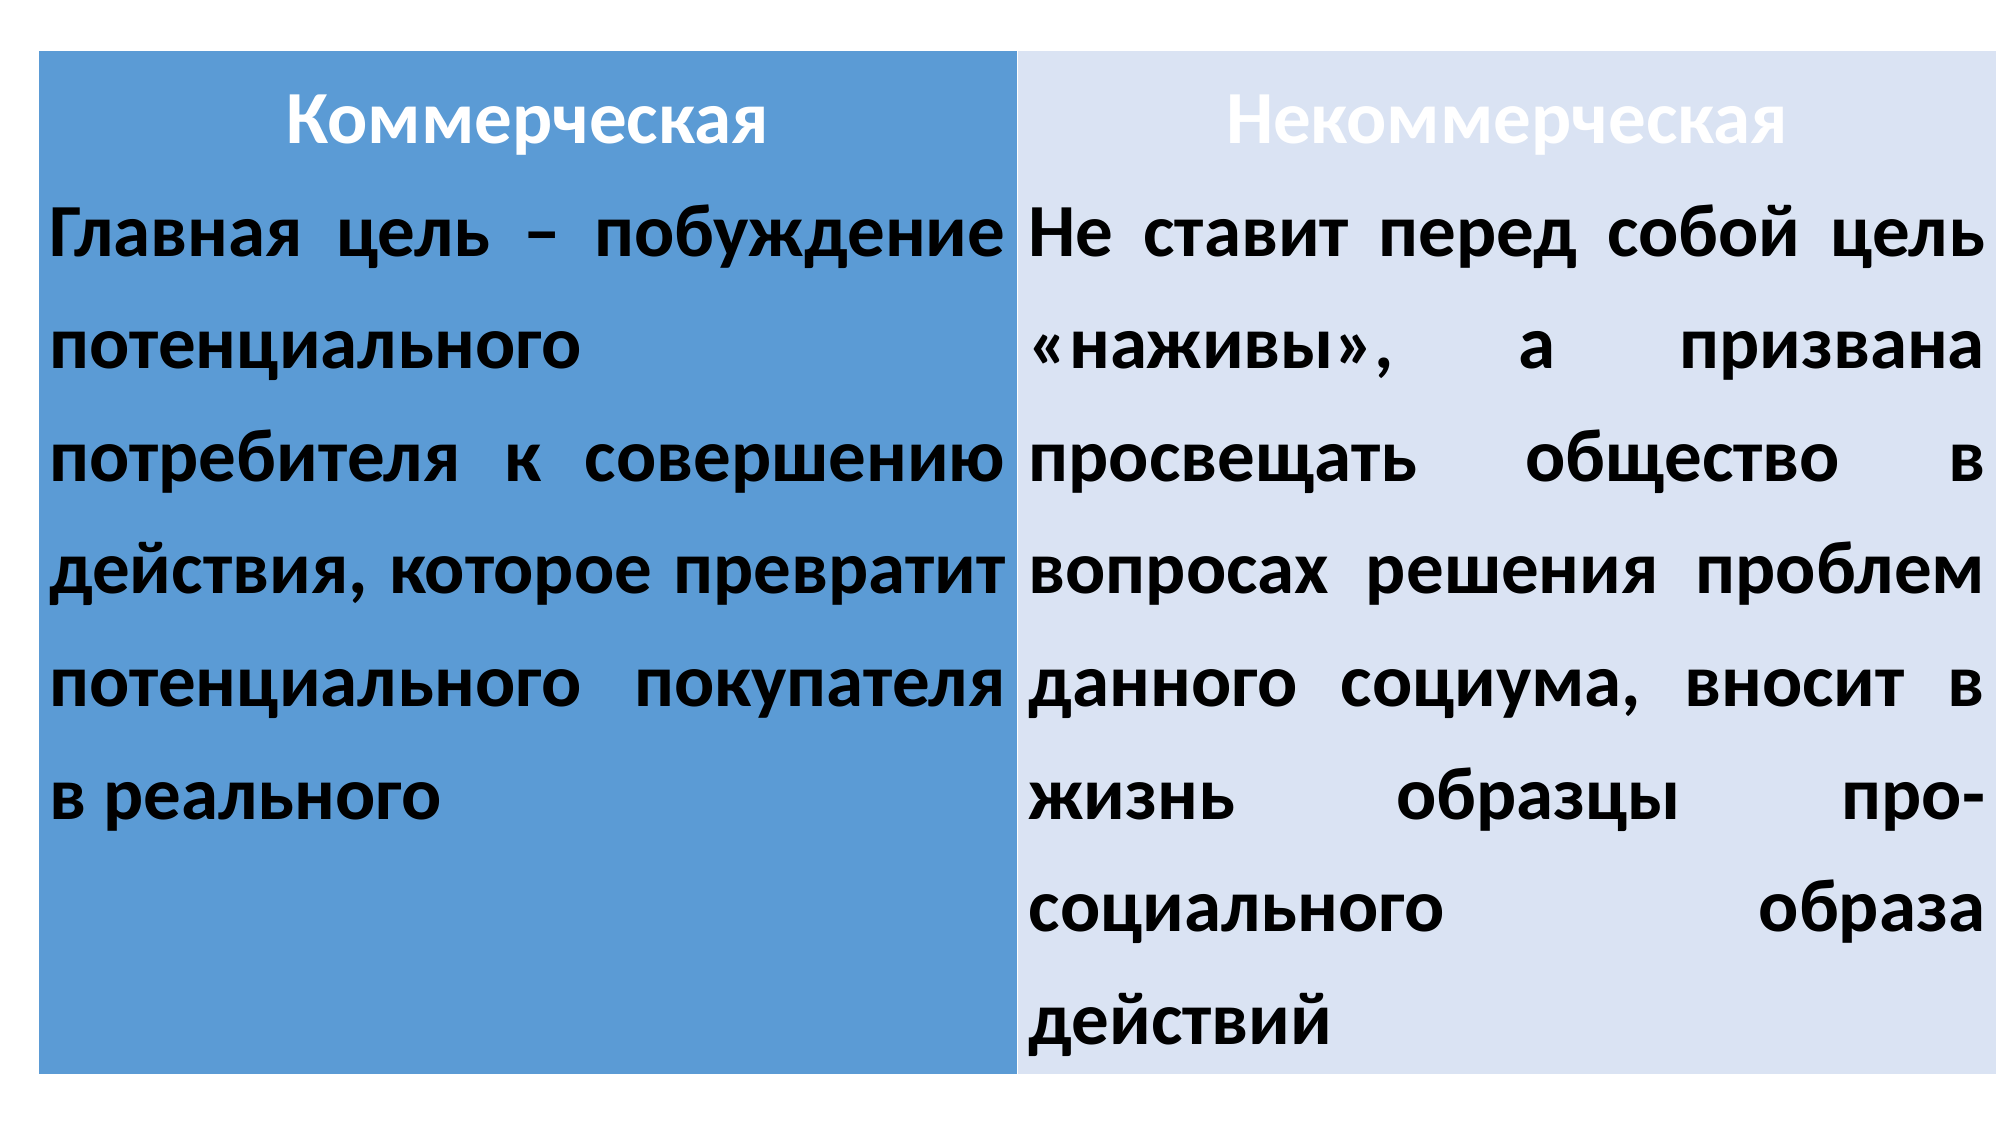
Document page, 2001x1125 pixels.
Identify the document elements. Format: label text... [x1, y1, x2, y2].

table_header Коммерческая Главная цель – побуждение потенциального потребителя к совершению действия, которое превратит потенциального покупателя в реального [39, 51, 1017, 1074]
table_header Некоммерческая Не ставит перед собой цель «наживы», а призвана просвещать общество в вопросах решения проблем данного социума, вносит в жизнь образцы про-социального образа действий [1018, 51, 1996, 1074]
